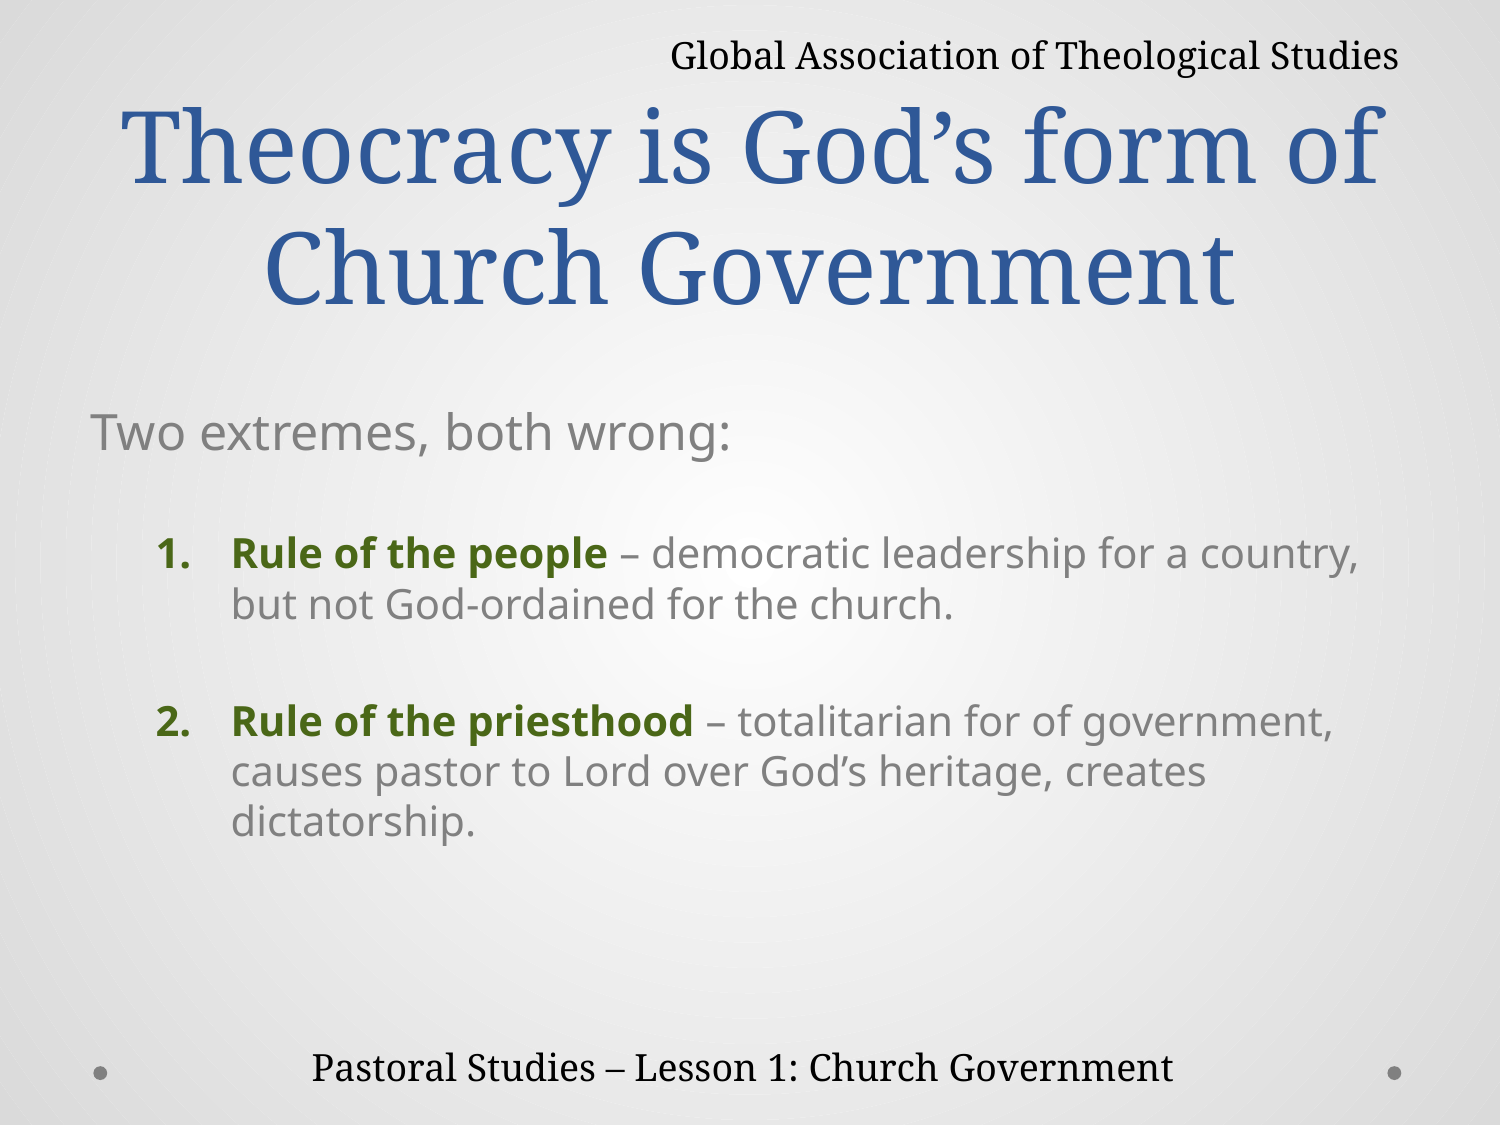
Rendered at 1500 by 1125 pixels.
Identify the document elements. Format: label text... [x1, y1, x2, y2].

text_box Pastoral Studies – Lesson 1: Church Government [113, 1036, 1373, 1097]
title Theocracy is God’s form of Church Government [75, 69, 1425, 332]
text_box Global Association of Theological Studies [466, 24, 1425, 85]
list Two extremes, both wrong: Rule of the people – democratic leadership for a country, but not God-ordained for the church. Rule of the priesthood – totalitarian for of government, causes pastor to Lord over God’s heritage, creates dictatorship. [75, 393, 1425, 1125]
